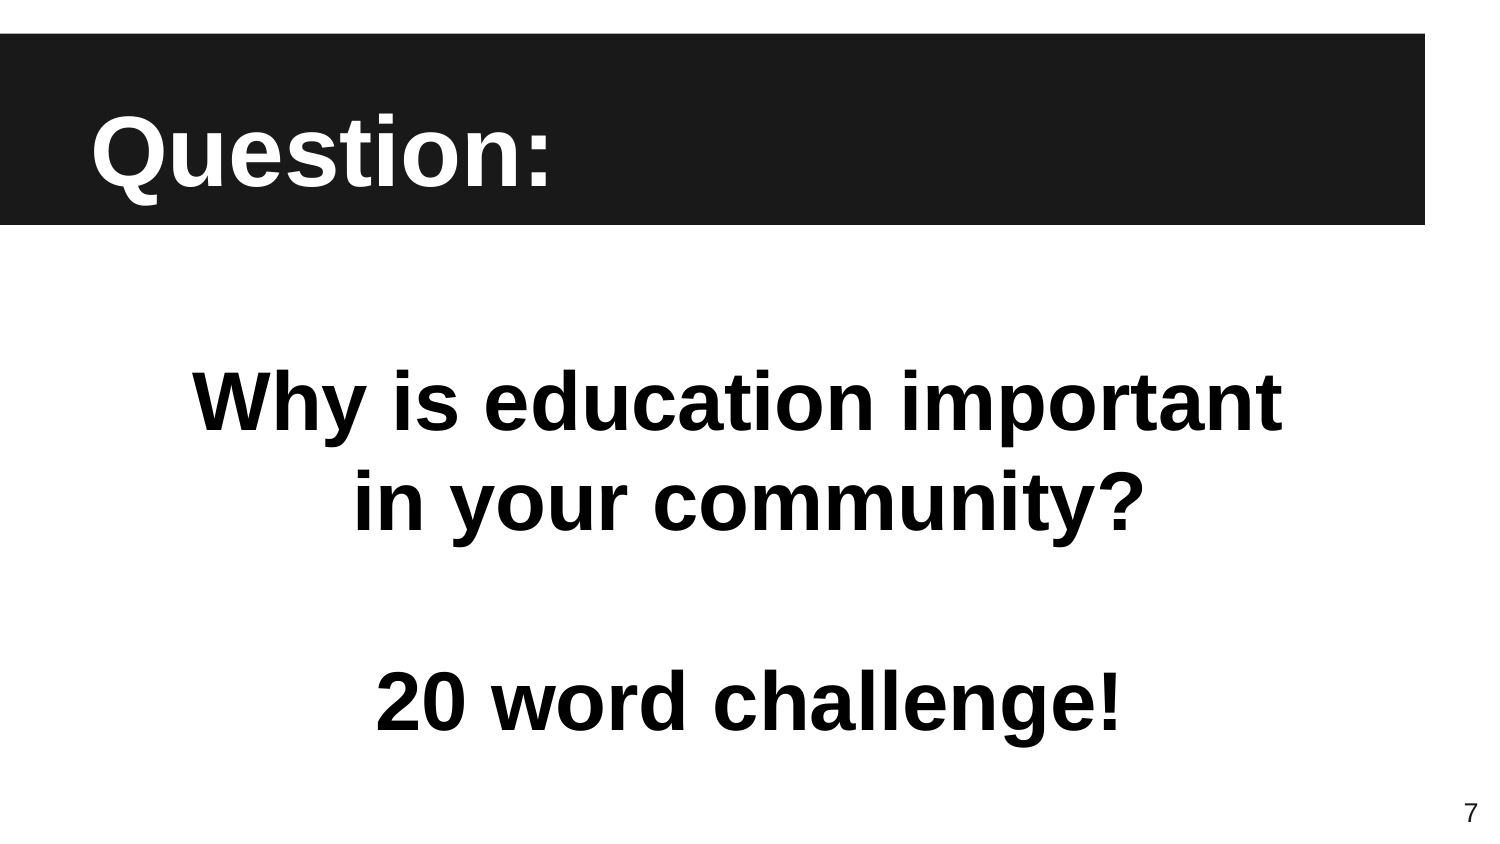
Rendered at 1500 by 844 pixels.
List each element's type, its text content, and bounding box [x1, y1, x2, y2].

title Question: [75, 33, 1425, 221]
text_box Why is education important in your community? 20 word challenge! [7, 331, 1493, 466]
slide_number 7 [1403, 779, 1494, 844]
